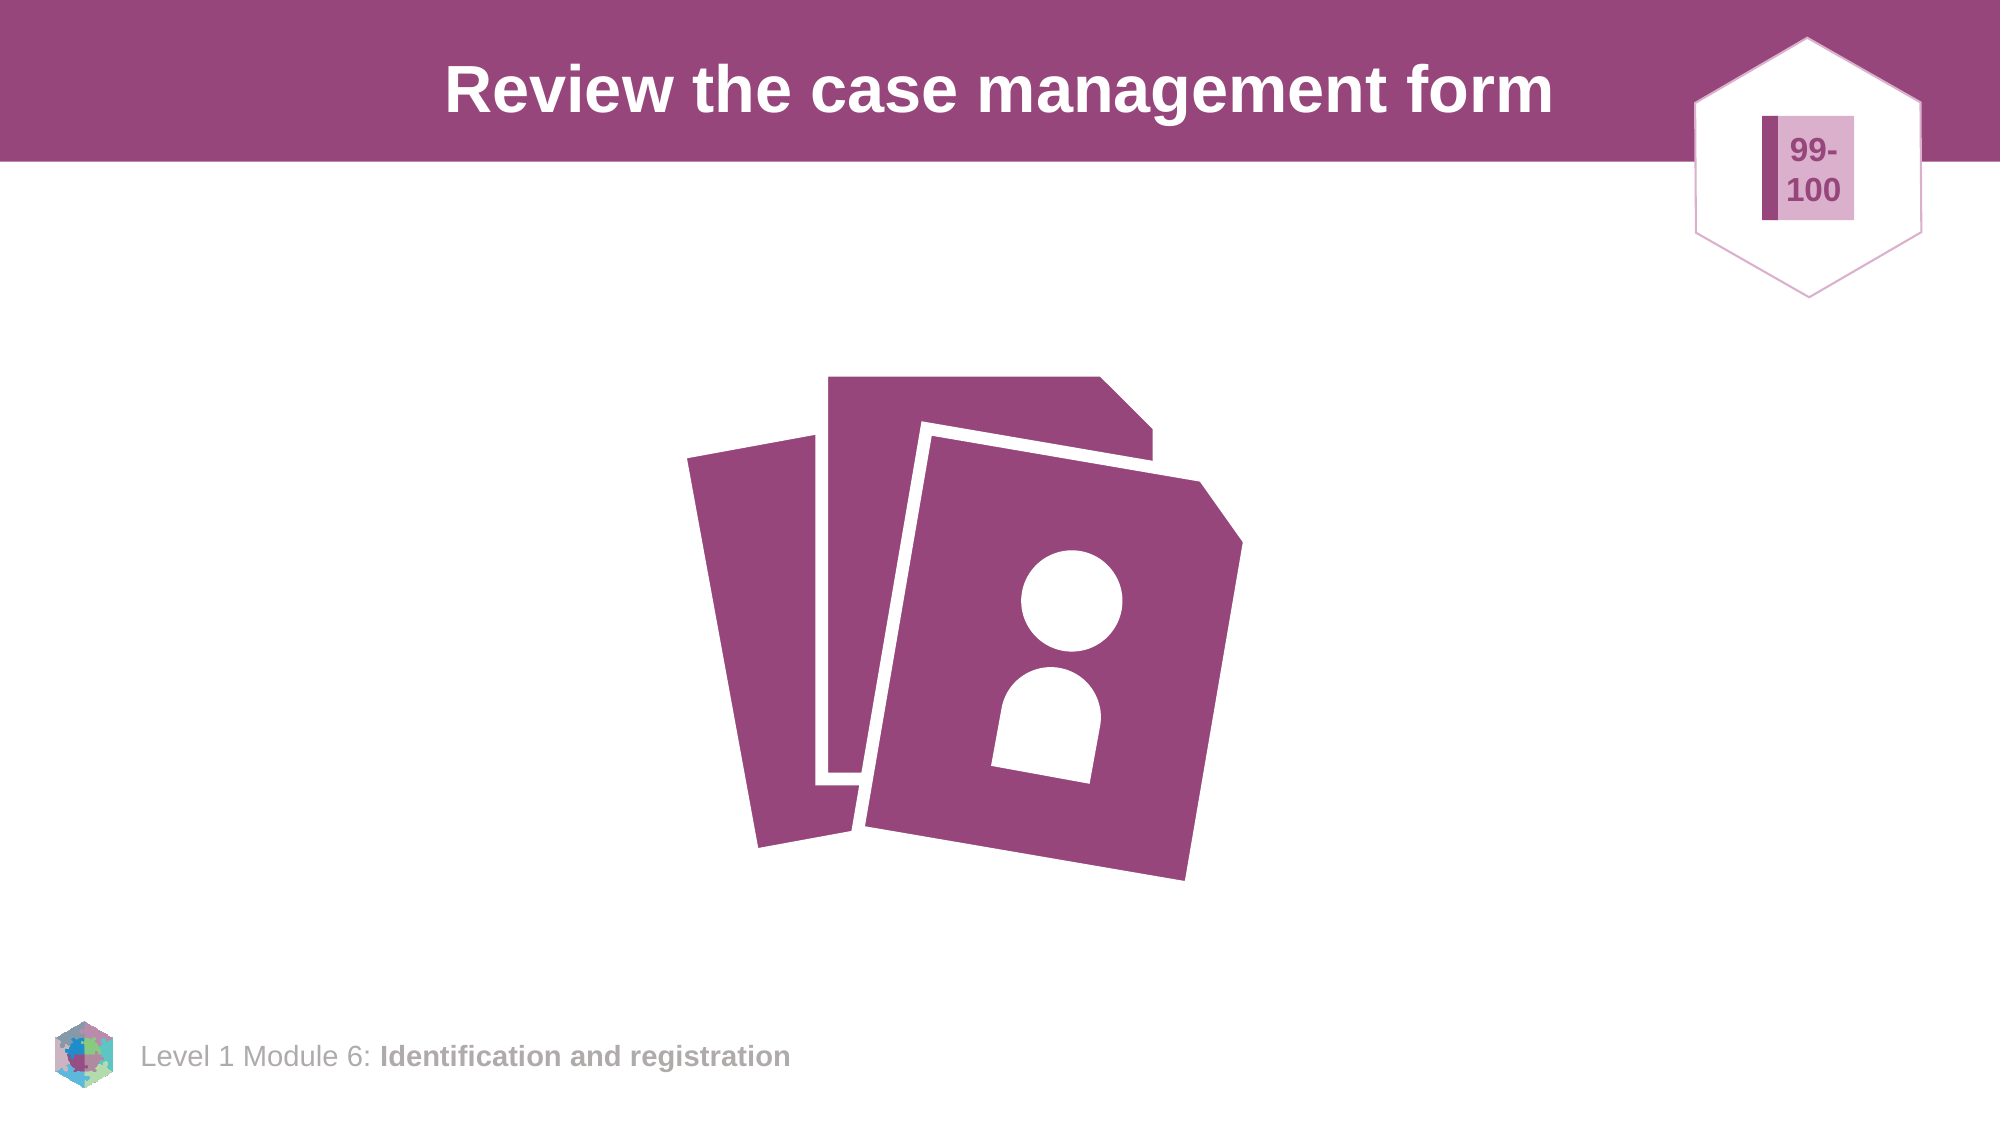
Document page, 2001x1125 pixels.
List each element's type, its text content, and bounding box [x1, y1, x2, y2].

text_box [1677, 55, 1939, 280]
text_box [713, 370, 1227, 863]
picture [55, 1021, 113, 1088]
title Review the case management form [137, 19, 1863, 163]
